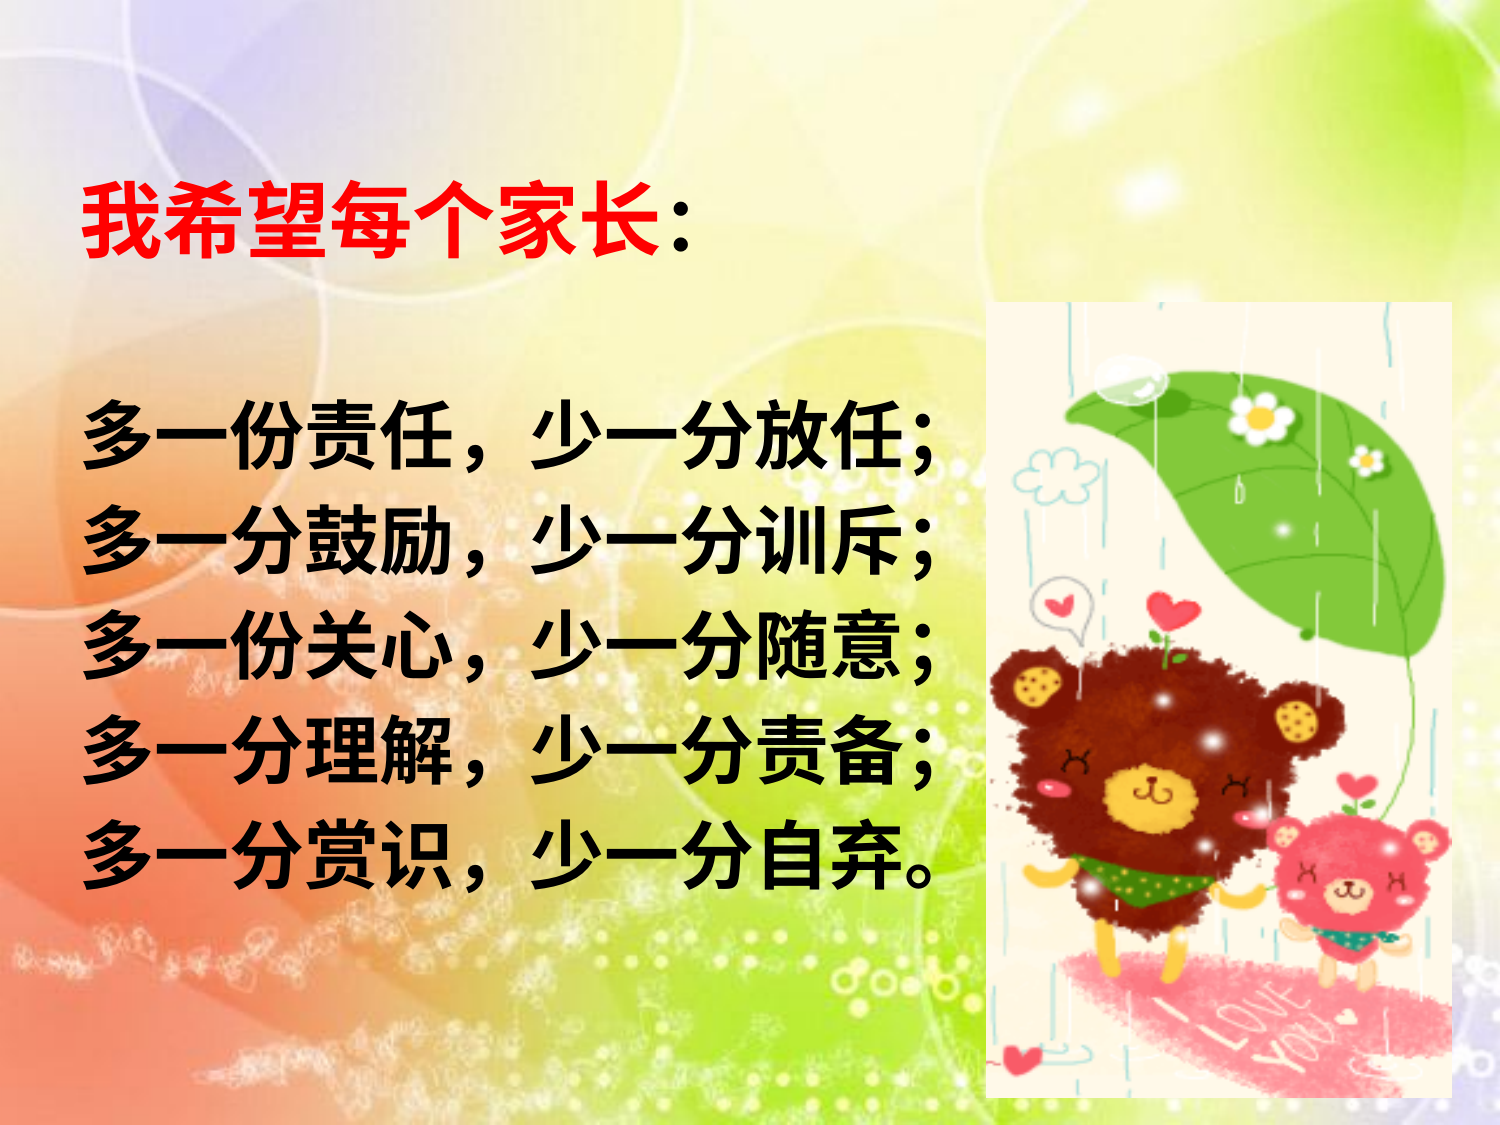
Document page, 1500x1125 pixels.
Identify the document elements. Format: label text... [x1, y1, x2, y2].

list 我希望每个家长： 多一份责任，少一分放任； 多一分鼓励，少一分训斥； 多一份关心，少一分随意； 多一分理解，少一分责备； 多一分赏识，少一分自弃。 [64, 160, 1416, 1000]
picture [0, 0, 1500, 1125]
